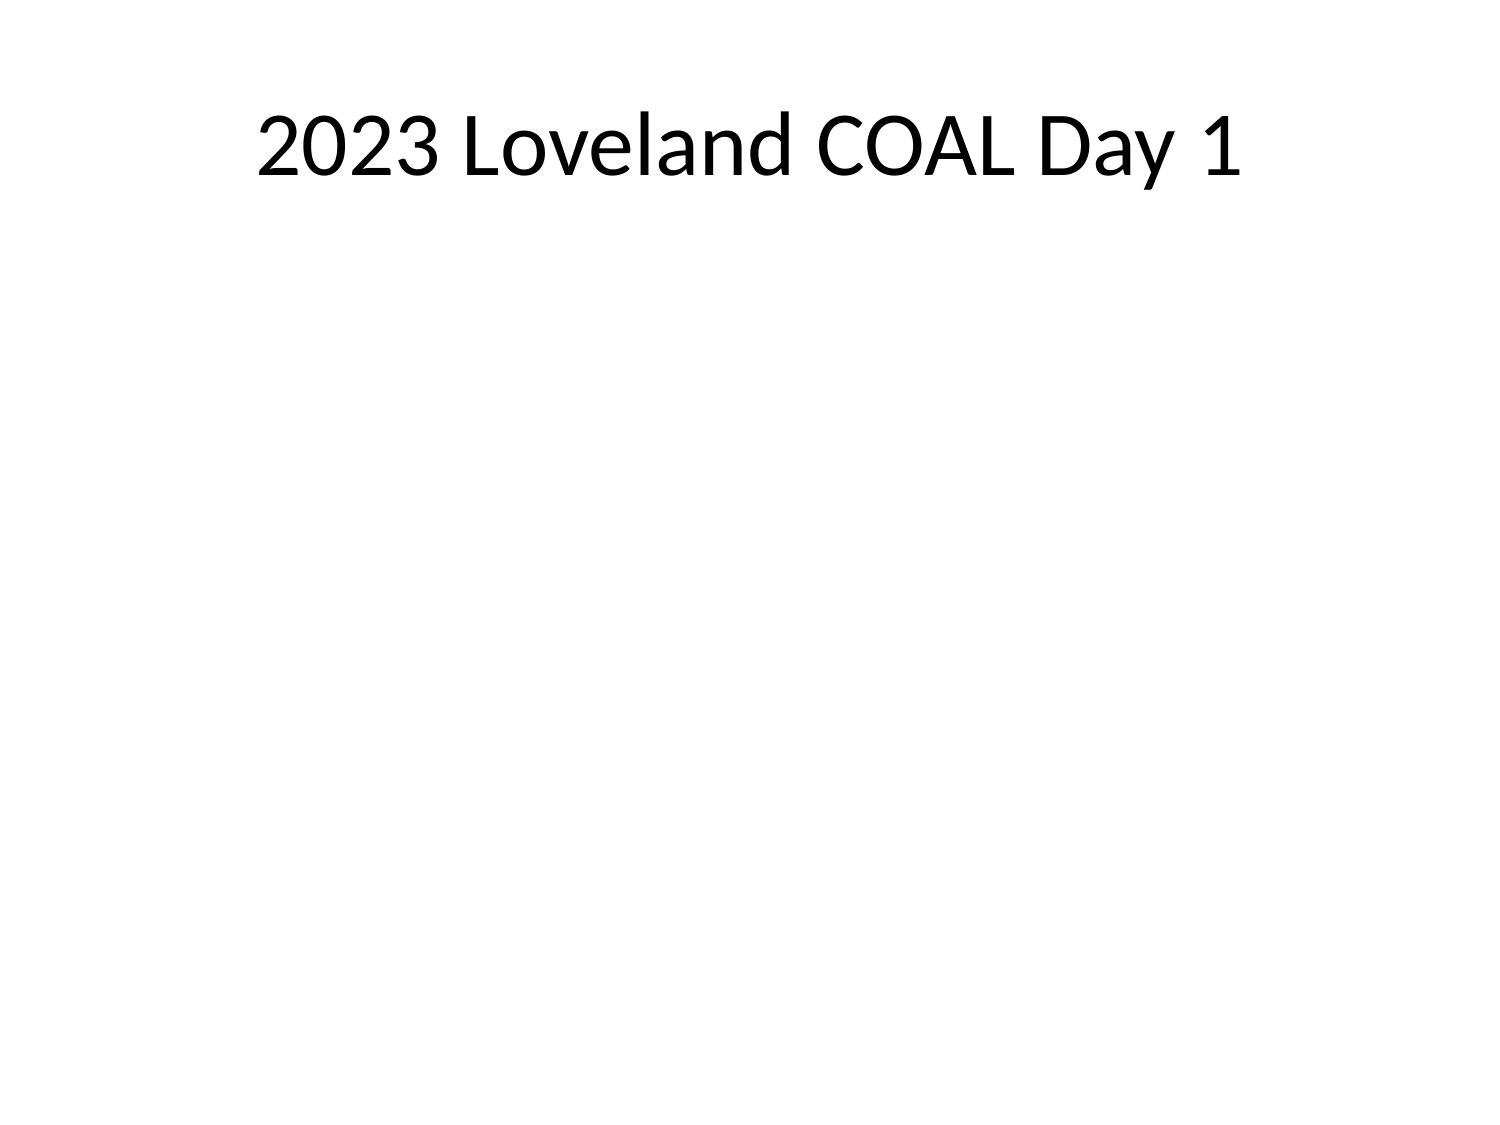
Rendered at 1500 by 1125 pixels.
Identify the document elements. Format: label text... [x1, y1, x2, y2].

title 2023 Loveland COAL Day 1 [75, 45, 1425, 233]
